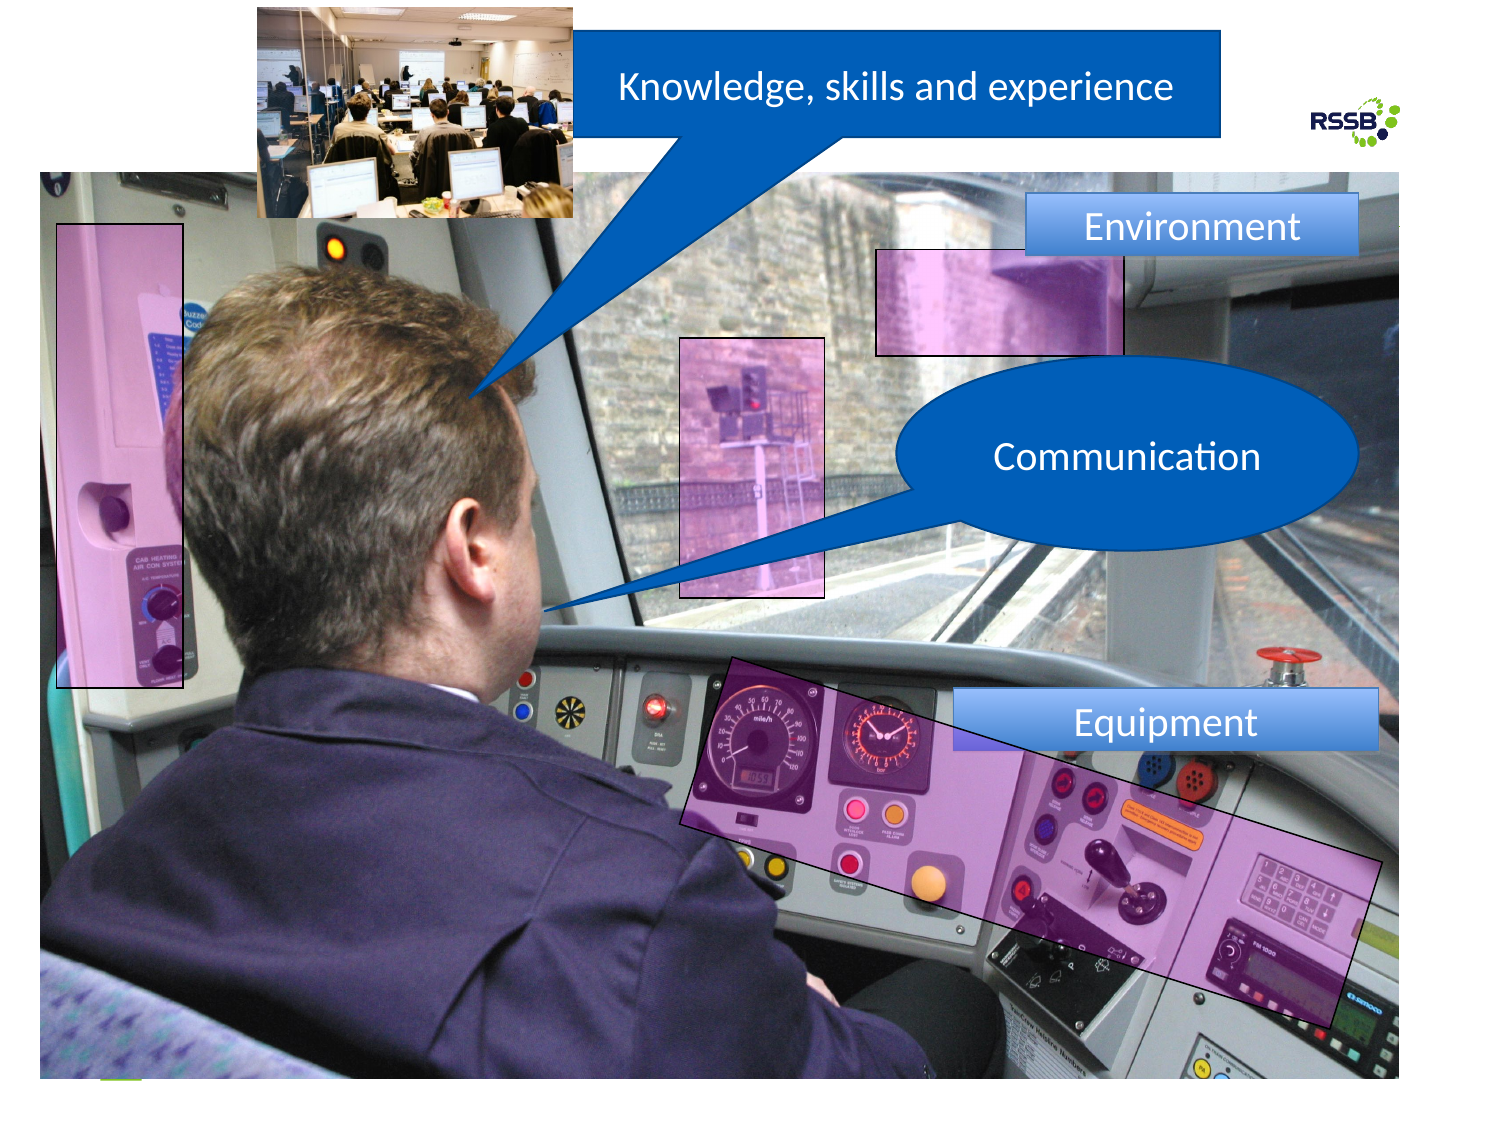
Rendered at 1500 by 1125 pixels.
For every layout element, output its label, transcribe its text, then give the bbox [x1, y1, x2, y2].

picture [1311, 97, 1400, 147]
text_box Knowledge, skills and experience [573, 29, 1221, 172]
picture [40, 7, 1399, 1079]
